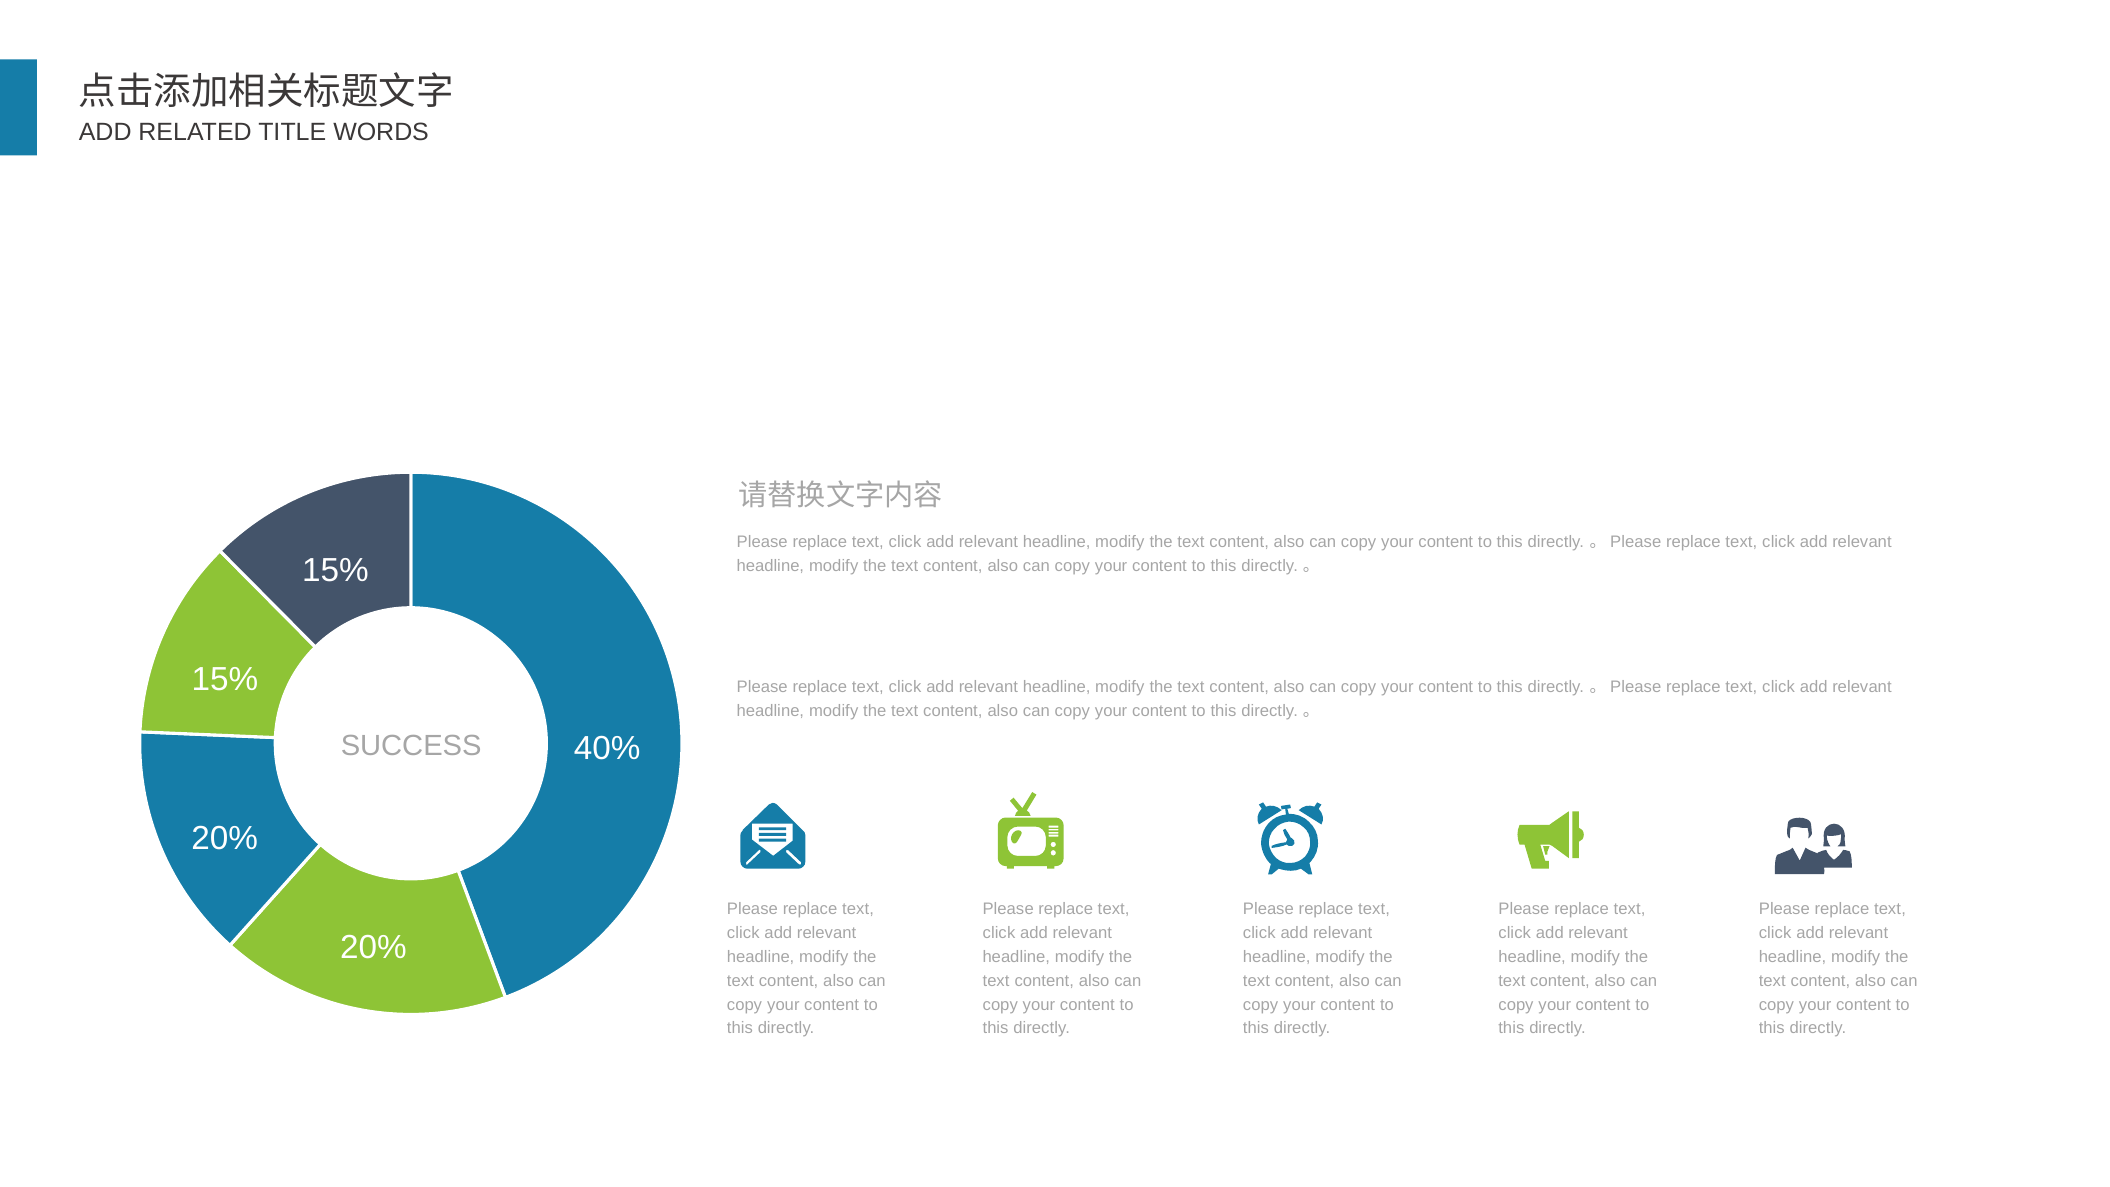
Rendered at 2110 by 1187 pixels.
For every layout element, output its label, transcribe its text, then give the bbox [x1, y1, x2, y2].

text_box [743, 802, 806, 869]
text_box [1298, 802, 1323, 825]
text_box Please replace text, click add relevant headline, modify the text content, also can copy your content to this directly. [1483, 886, 1683, 1045]
text_box [1257, 802, 1319, 875]
text_box Please replace text, click add relevant headline, modify the text content, also can copy your content to this directly.。Please replace text, click add relevant headline, modify the text content, also can copy your content to this directly.。 [743, 664, 1927, 728]
text_box ADD RELATED TITLE WORDS [62, 107, 446, 154]
text_box 请替换文字内容 [743, 462, 965, 519]
text_box Please replace text, click add relevant headline, modify the text content, also can copy your content to this directly. [1228, 886, 1427, 1045]
text_box [1009, 792, 1037, 816]
text_box [1517, 811, 1569, 869]
text_box [1572, 811, 1584, 859]
text_box [1774, 847, 1852, 875]
text_box [1823, 823, 1846, 847]
text_box 点击添加相关标题文字 [62, 59, 470, 121]
text_box Please replace text, click add relevant headline, modify the text content, also can copy your content to this directly. [712, 886, 911, 1045]
text_box [997, 817, 1064, 869]
text_box Please replace text, click add relevant headline, modify the text content, also can copy your content to this directly. [967, 886, 1167, 1045]
text_box Please replace text, click add relevant headline, modify the text content, also can copy your content to this directly. [1744, 886, 1943, 1045]
text_box Please replace text, click add relevant headline, modify the text content, also can copy your content to this directly.。Please replace text, click add relevant headline, modify the text content, also can copy your content to this directly.。 [743, 519, 1927, 583]
text_box [1787, 817, 1812, 839]
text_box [79, 460, 743, 1026]
